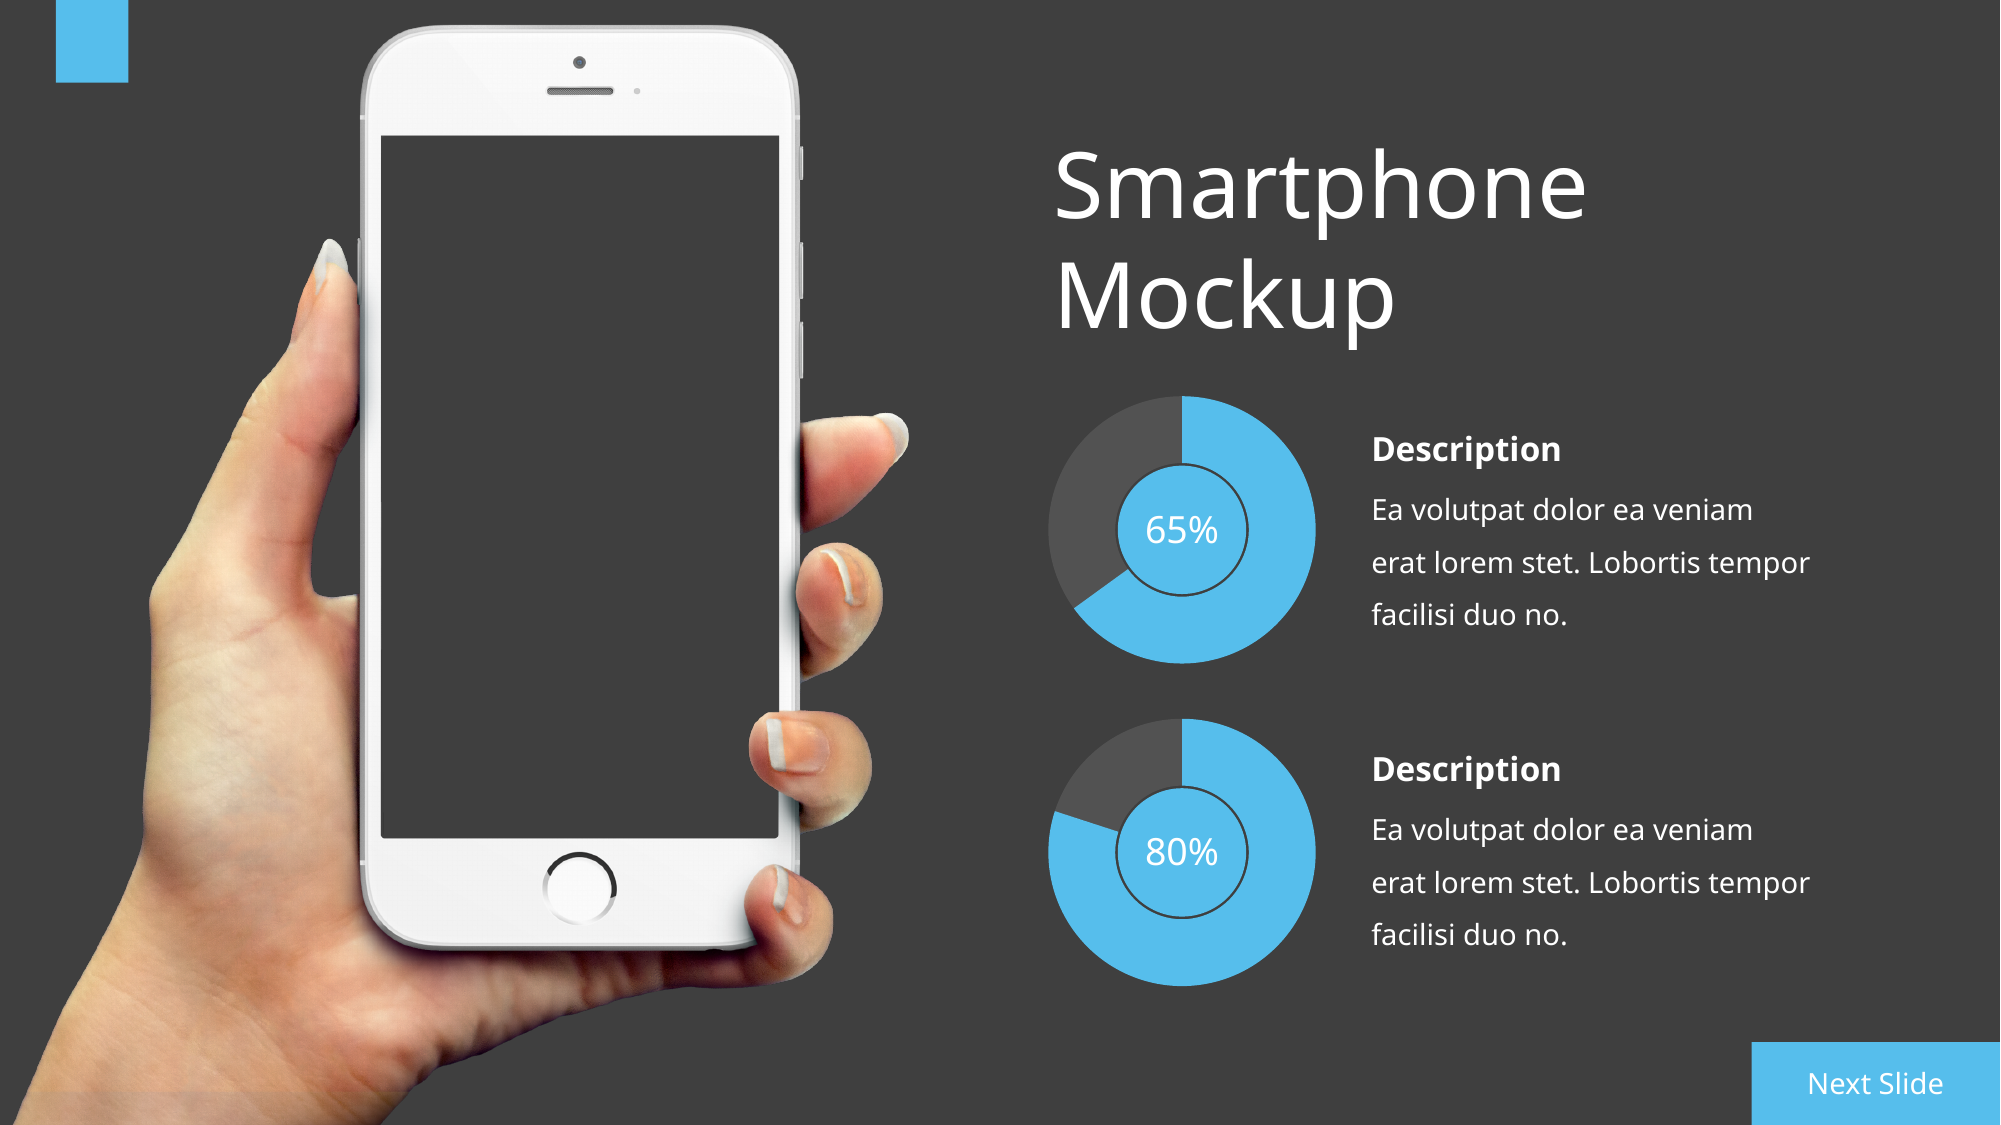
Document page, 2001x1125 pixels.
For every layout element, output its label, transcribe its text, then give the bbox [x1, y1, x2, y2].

text_box [1751, 1041, 2000, 1125]
text_box Description [1391, 740, 1720, 796]
text_box Next Slide [1792, 1058, 1960, 1108]
chart [973, 713, 1391, 992]
text_box Ea volutpat dolor ea veniam erat lorem stet. Lobortis tempor facilisi duo no. [1391, 466, 1830, 639]
text_box Smartphone Mockup [1038, 119, 1713, 355]
text_box Ea volutpat dolor ea veniam erat lorem stet. Lobortis tempor facilisi duo no. [1391, 786, 1830, 959]
picture [0, 0, 909, 1125]
text_box Description [1391, 420, 1720, 475]
chart [973, 390, 1391, 670]
